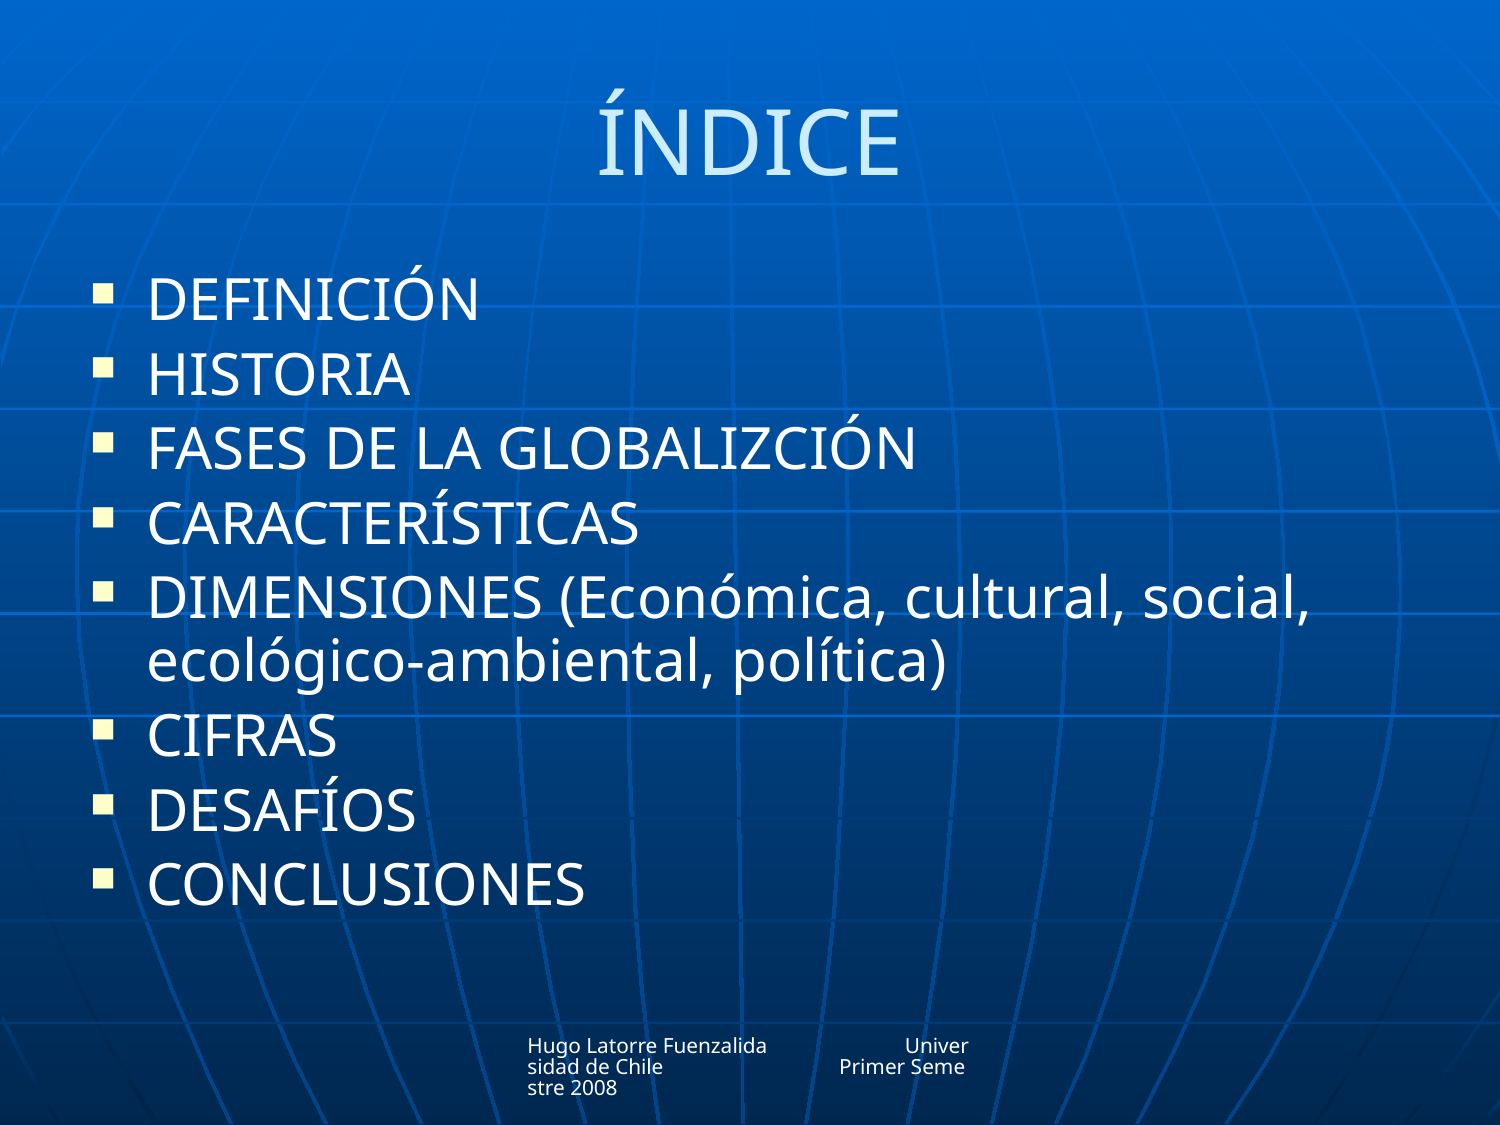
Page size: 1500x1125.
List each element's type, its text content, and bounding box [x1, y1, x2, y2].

footer Hugo Latorre Fuenzalida Universidad de Chile Primer Semestre 2008 [512, 1024, 988, 1101]
list DEFINICIÓN HISTORIA FASES DE LA GLOBALIZCIÓN CARACTERÍSTICAS DIMENSIONES (Económica, cultural, social, ecológico-ambiental, política) CIFRAS DESAFÍOS CONCLUSIONES [74, 262, 1426, 1006]
title ÍNDICE [74, 45, 1426, 233]
